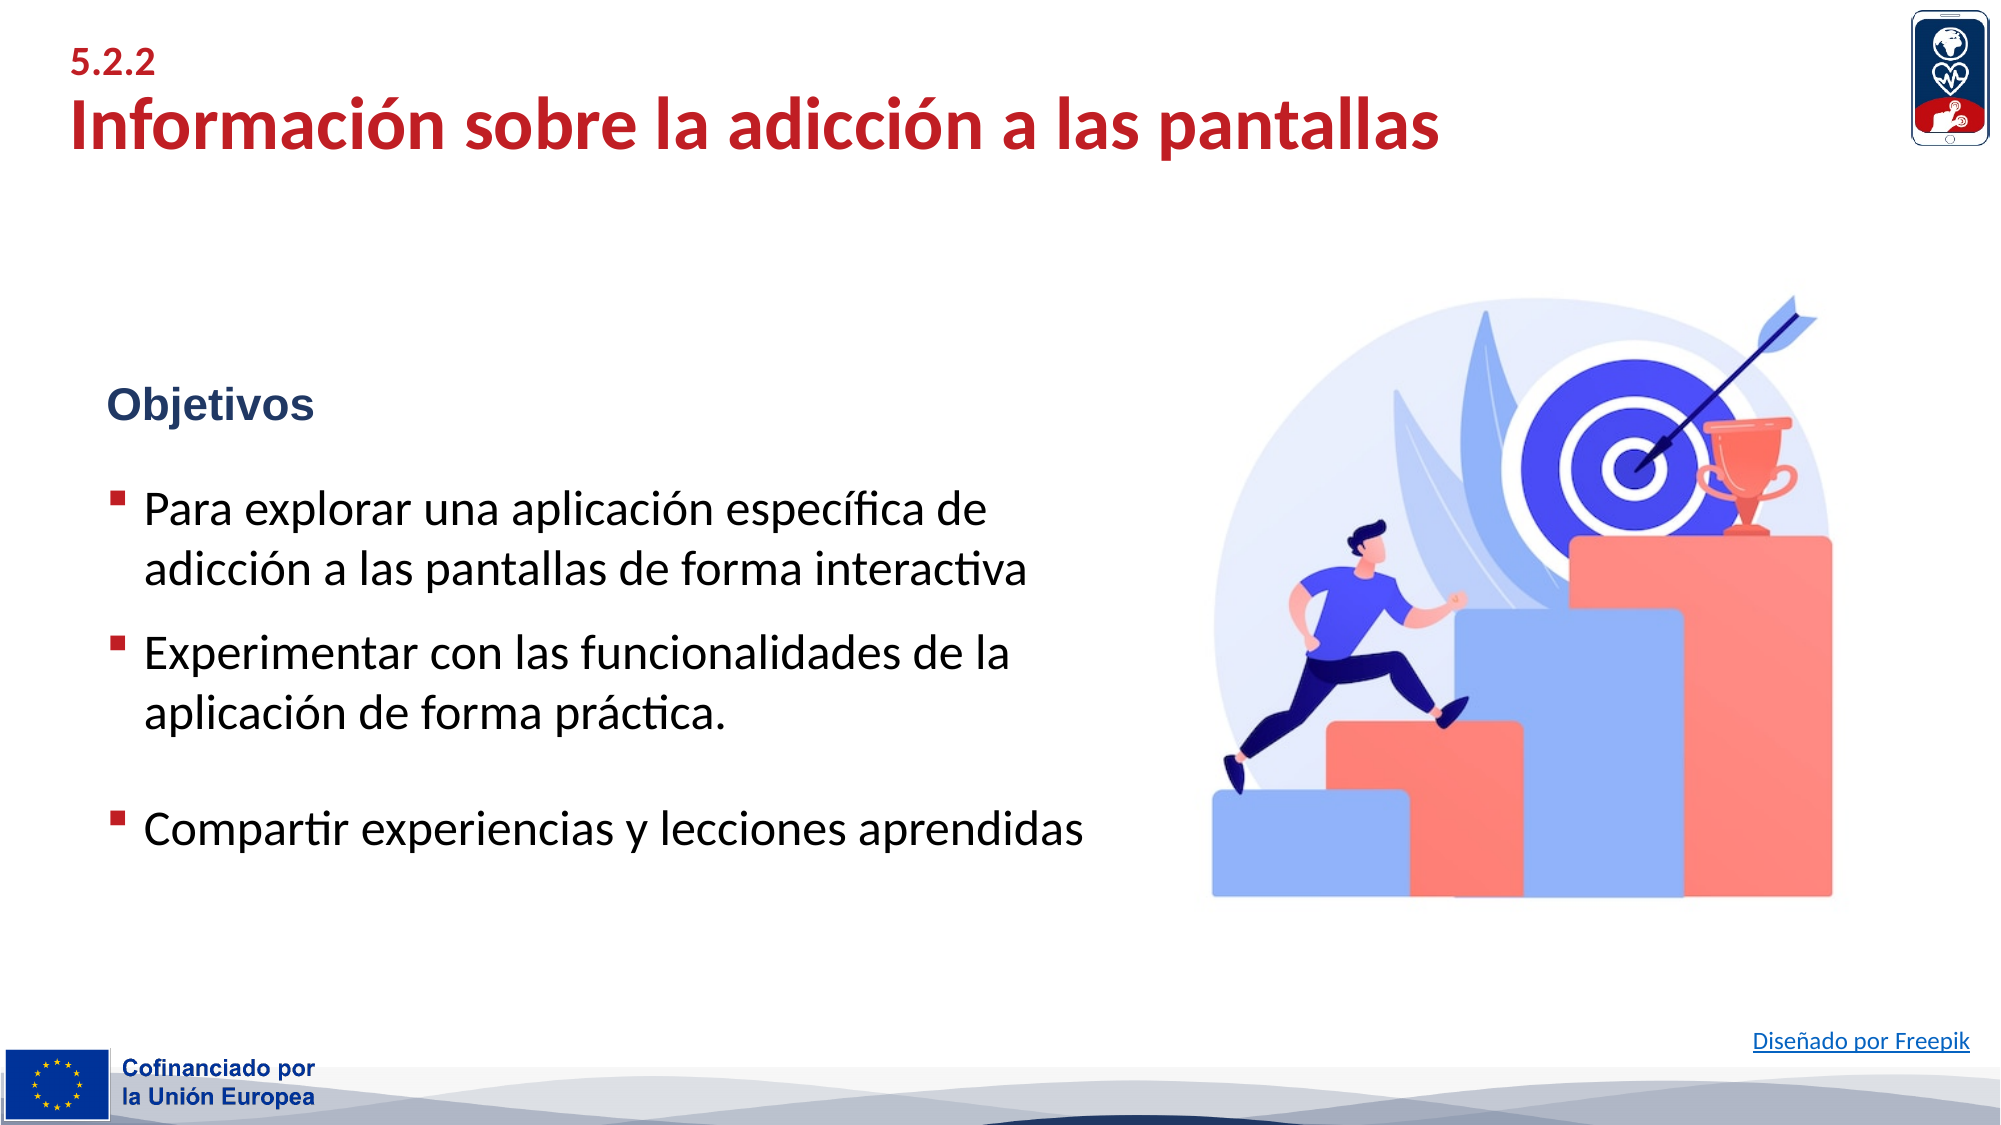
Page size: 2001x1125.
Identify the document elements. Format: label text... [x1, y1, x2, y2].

picture [1911, 10, 1990, 146]
list Objetivos [91, 354, 938, 437]
picture [0, 1044, 2001, 1125]
picture [1110, 197, 1935, 996]
text_box Diseñado por Freepik [984, 1016, 1985, 1062]
title 5.2.2 Información sobre la adicción a las pantallas [54, 29, 1780, 176]
list Para explorar una aplicación específica de adicción a las pantallas de forma interactiva Experimentar con las funcionalidades de la aplicación de forma práctica. Compartir experiencias y lecciones aprendidas [91, 467, 1110, 916]
